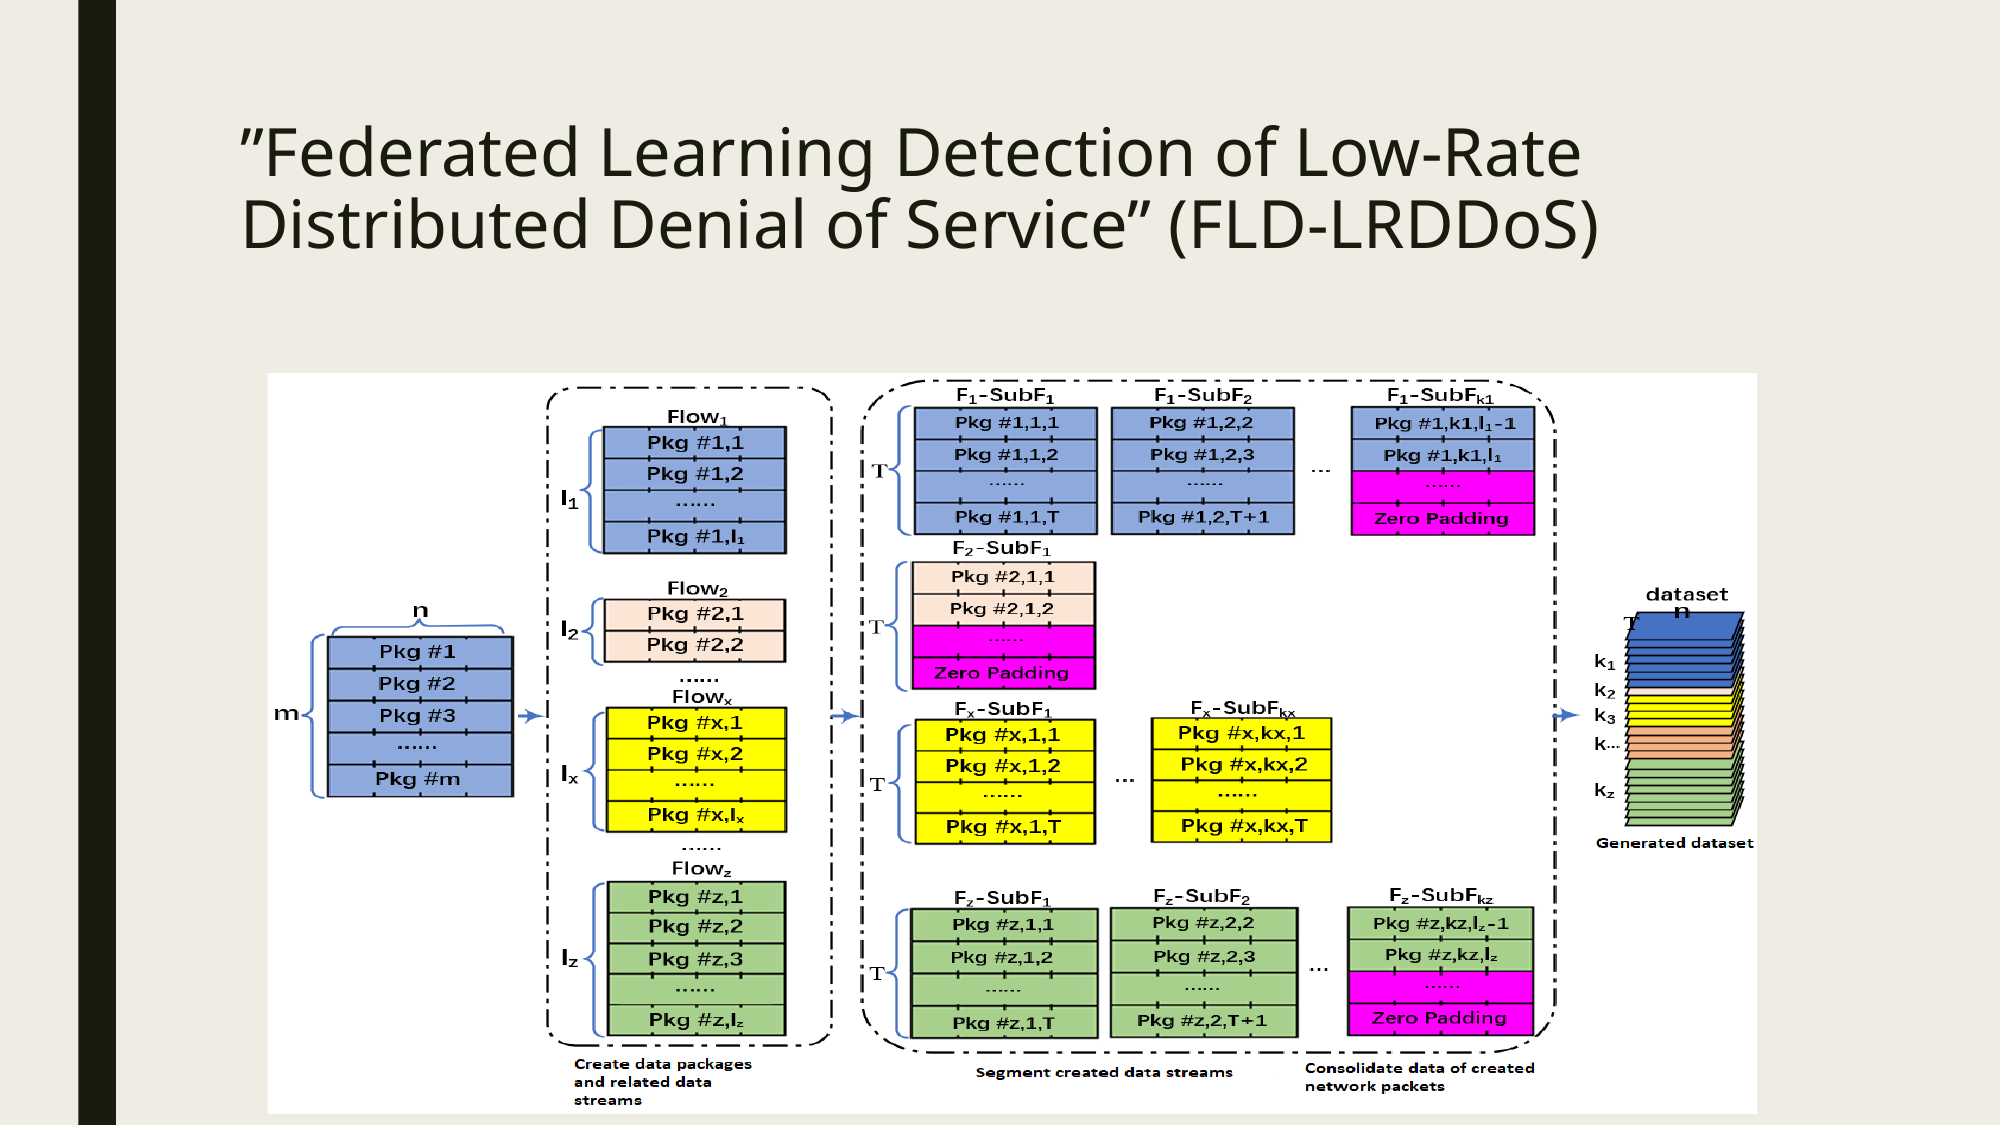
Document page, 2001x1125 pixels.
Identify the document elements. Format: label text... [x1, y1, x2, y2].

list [267, 373, 1758, 1114]
title ”Federated Learning Detection of Low-Rate Distributed Denial of Service” (FLD-LRDDoS) [225, 112, 1800, 357]
